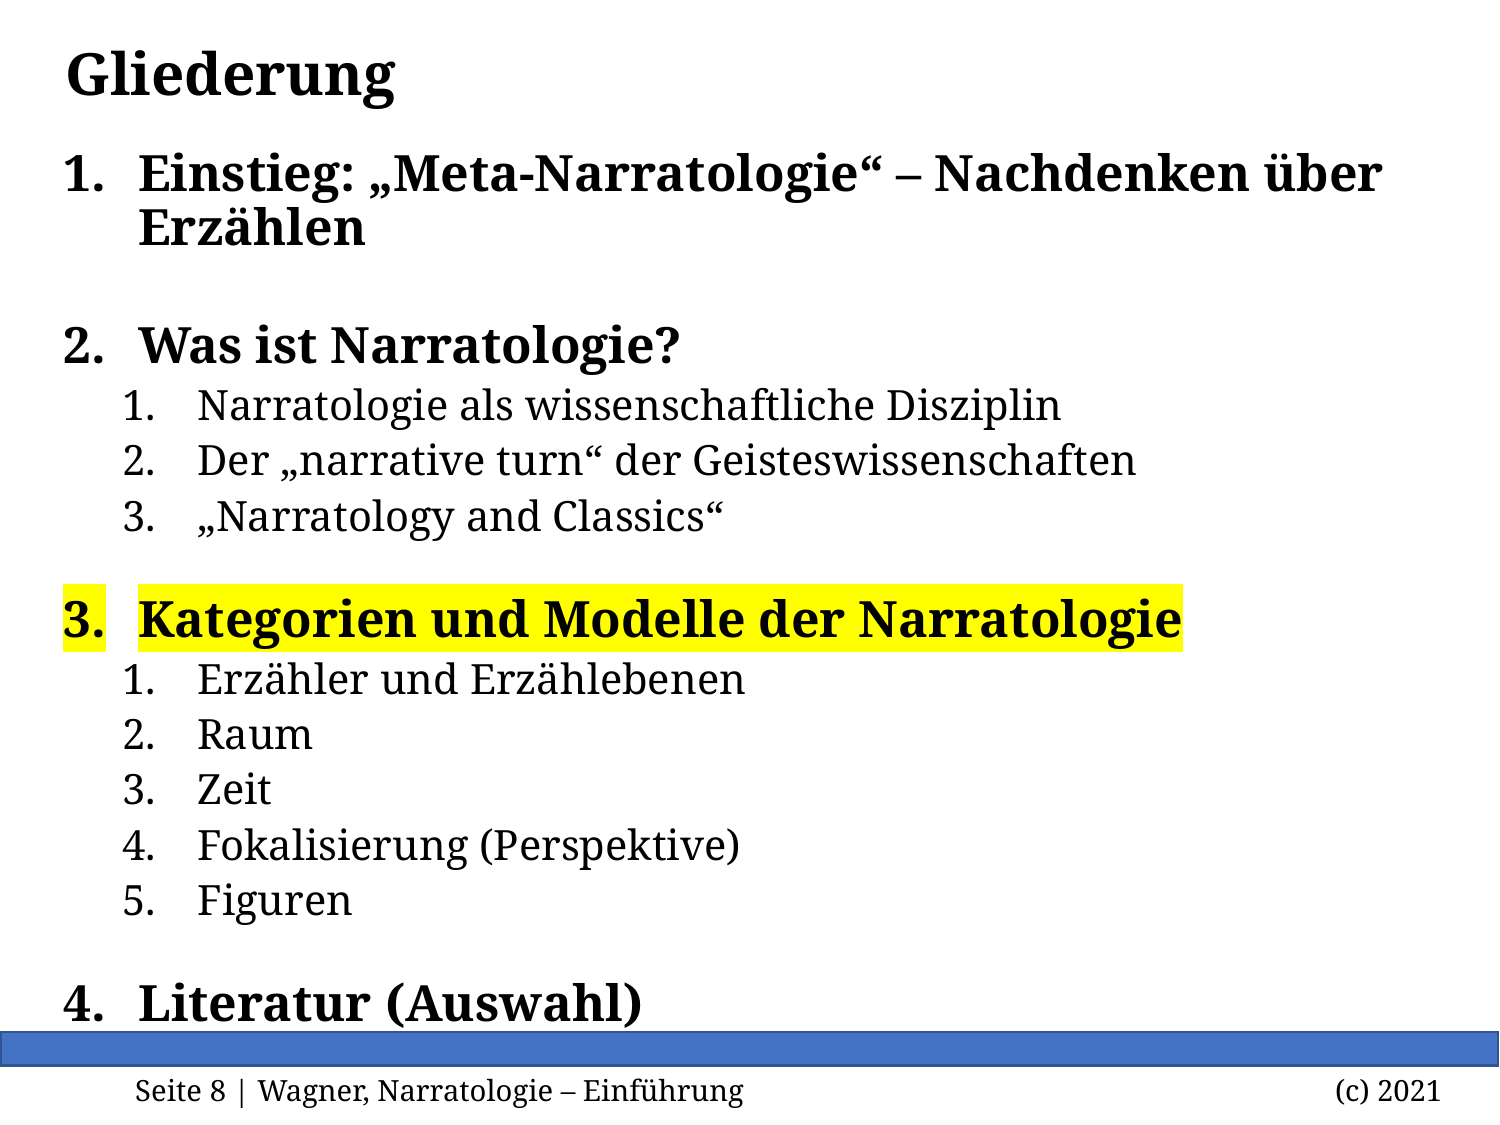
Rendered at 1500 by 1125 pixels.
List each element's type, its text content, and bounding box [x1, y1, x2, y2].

text_box Einstieg: „Meta-Narratologie“ – Nachdenken über Erzählen Was ist Narratologie? Narratologie als wissenschaftliche Disziplin Der „narrative turn“ der Geisteswissenschaften „Narratology and Classics“ Kategorien und Modelle der Narratologie Erzähler und Erzählebenen Raum Zeit Fokalisierung (Perspektive) Figuren Literatur (Auswahl) [48, 140, 1483, 855]
title Gliederung [65, 46, 1329, 107]
text_box [0, 1031, 1499, 1067]
text_box Seite <Foliennummer> | Wagner, Narratologie – Einführung (c) 2021 [120, 1064, 1500, 1120]
